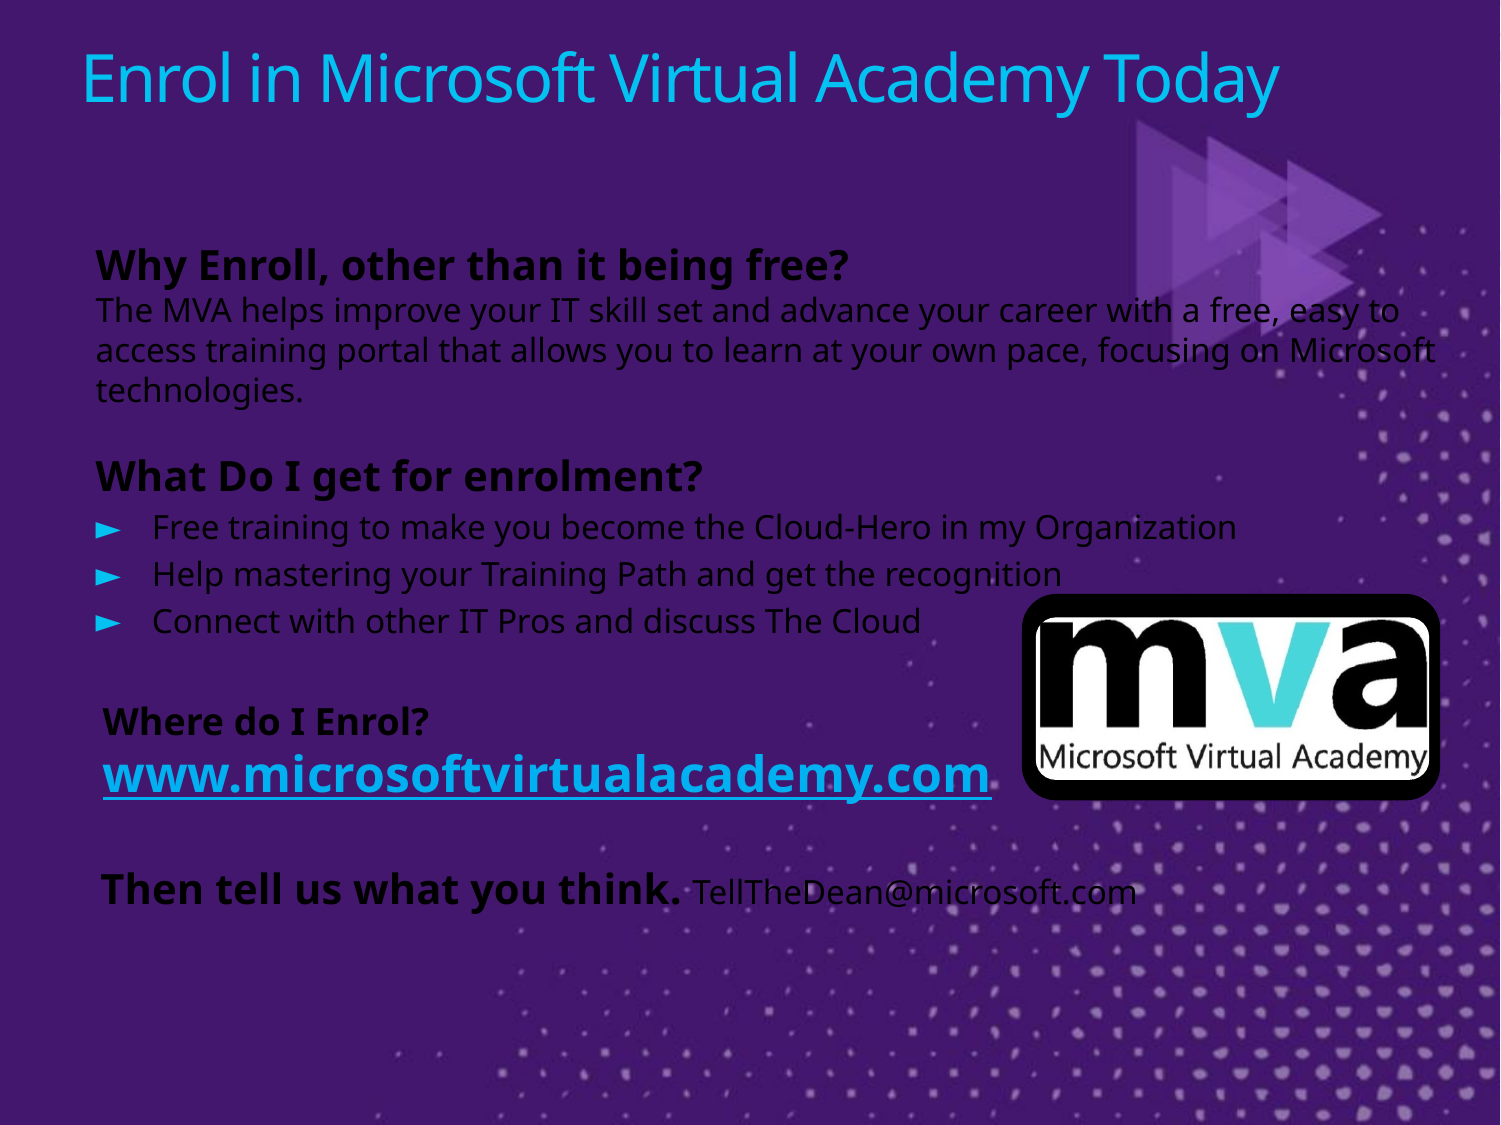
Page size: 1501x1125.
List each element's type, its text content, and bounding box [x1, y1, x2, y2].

text_box Then tell us what you think. TellTheDean@microsoft.com [85, 855, 1303, 920]
text_box What Do I get for enrolment? Free training to make you become the Cloud-Hero in my Organization Help mastering your Training Path and get the recognition Connect with other IT Pros and discuss The Cloud [80, 442, 1400, 648]
picture [0, 0, 1501, 1125]
title Enrol in Microsoft Virtual Academy Today [80, 45, 1471, 231]
text_box Where do I Enrol? www.microsoftvirtualacademy.com [80, 683, 1297, 826]
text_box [1021, 593, 1441, 801]
text_box Why Enroll, other than it being free? The MVA helps improve your IT skill set and advance your career with a free, easy to access training portal that allows you to learn at your own pace, focusing on Microsoft technologies. [80, 231, 1471, 417]
